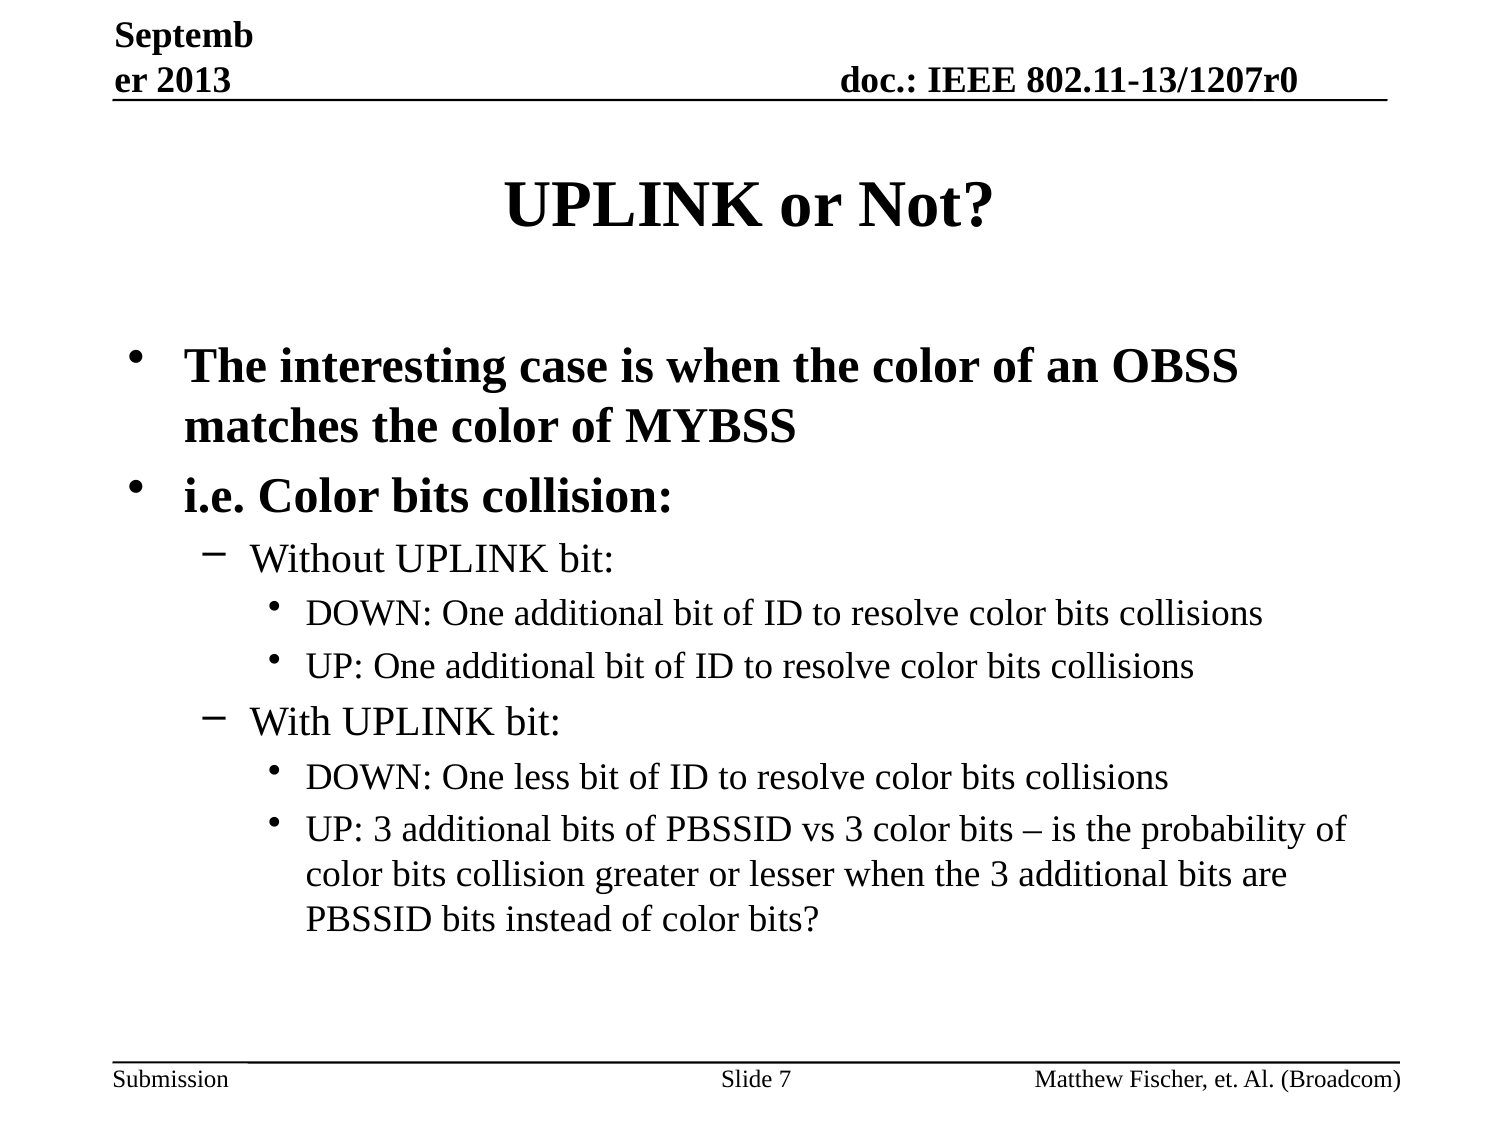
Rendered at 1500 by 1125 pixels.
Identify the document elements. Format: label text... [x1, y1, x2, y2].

title UPLINK or Not? [112, 112, 1388, 288]
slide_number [114, 54, 270, 101]
footer Matthew Fischer, et. Al. (Broadcom) [1029, 1061, 1402, 1093]
slide_number Slide 7 [712, 1061, 800, 1093]
list The interesting case is when the color of an OBSS matches the color of MYBSS i.e. Color bits collision: Without UPLINK bit: DOWN: One additional bit of ID to resolve color bits collisions UP: One additional bit of ID to resolve color bits collisions With UPLINK bit: DOWN: One less bit of ID to resolve color bits collisions UP: 3 additional bits of PBSSID vs 3 color bits – is the probability of color bits collision greater or lesser when the 3 additional bits are PBSSID bits instead of color bits? [112, 324, 1388, 1000]
